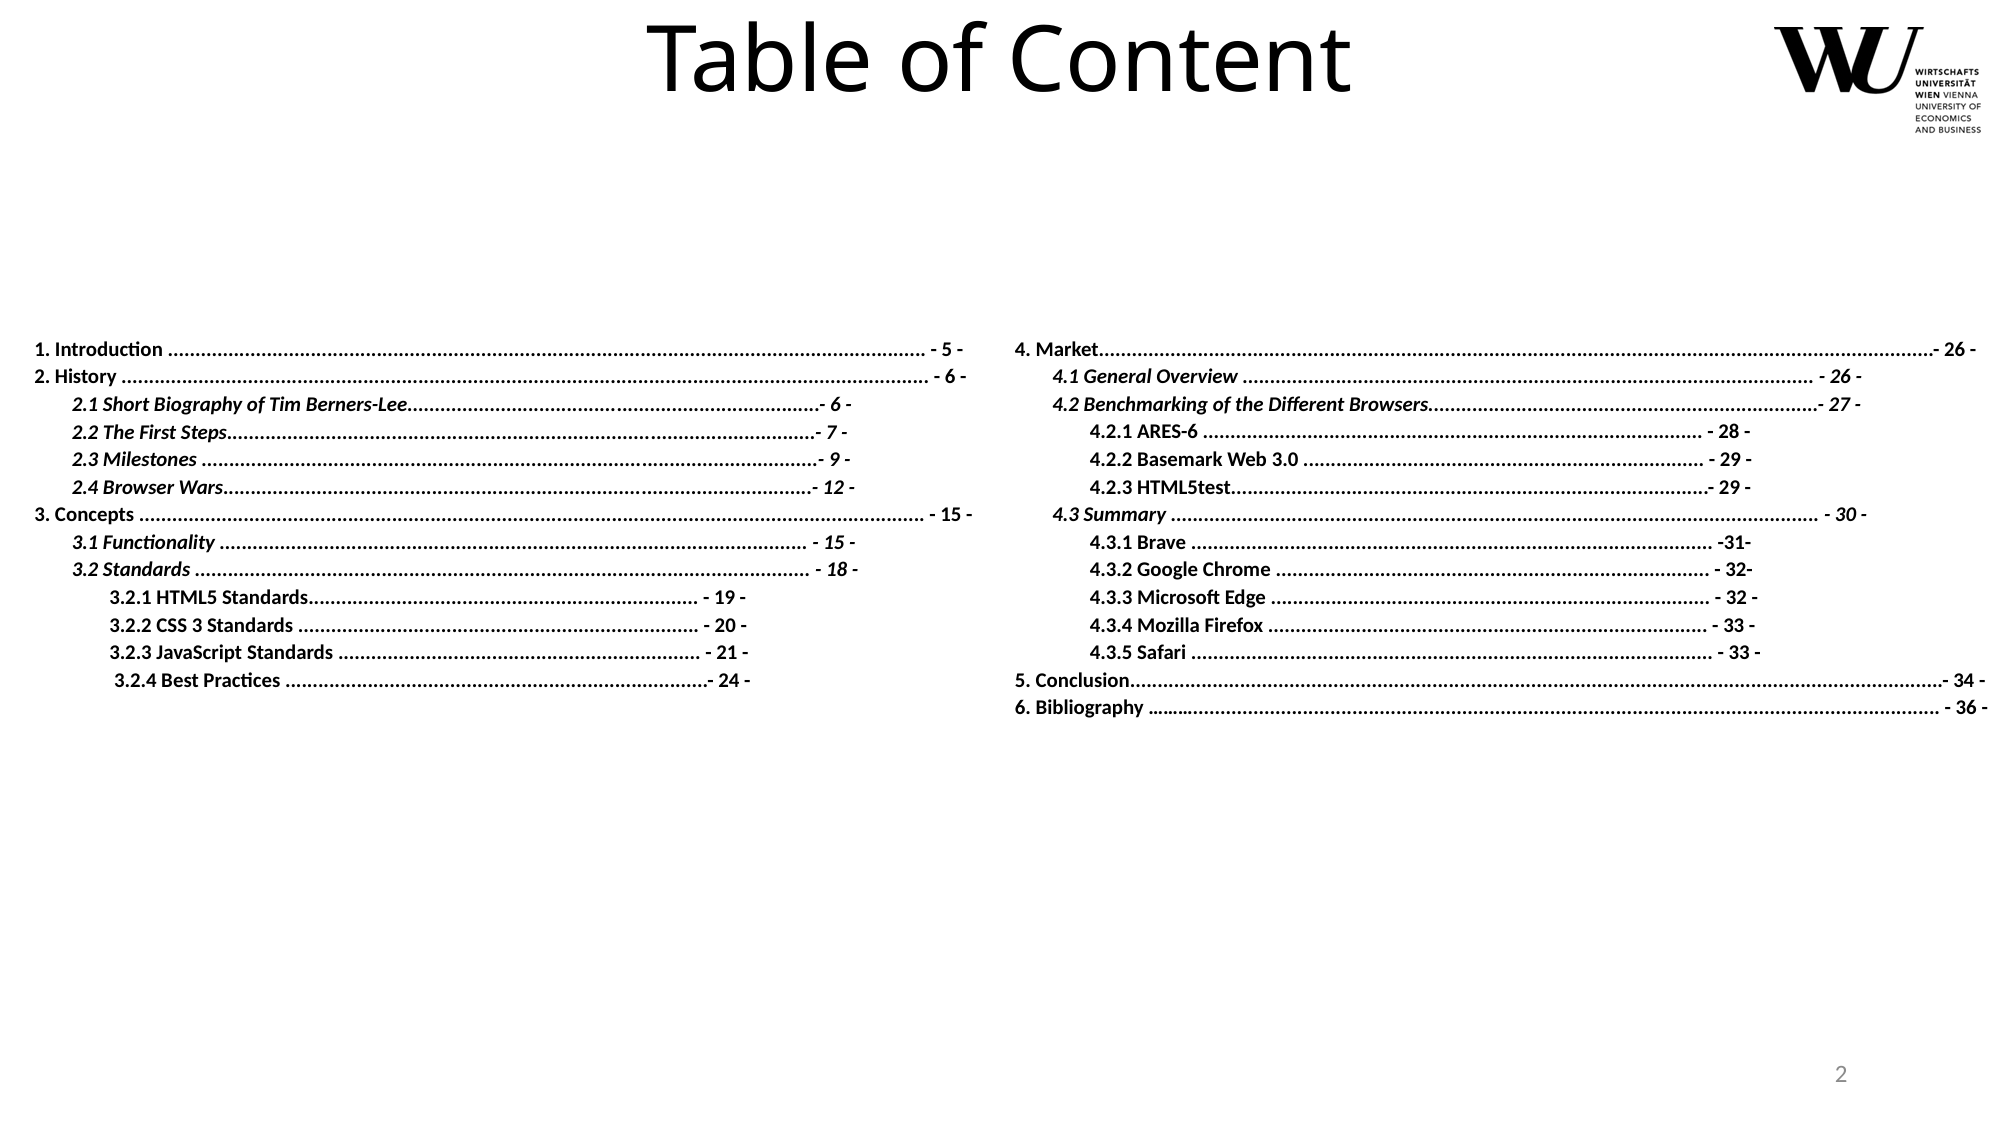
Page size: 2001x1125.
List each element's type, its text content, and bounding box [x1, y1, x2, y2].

picture [1774, 26, 1981, 157]
slide_number 2 [1412, 1042, 1863, 1103]
list 1. Introduction .......................................................................................................................................... - 5 - 2. History ................................................................................................................................................... - 6 - 2.1 Short Biography of Tim Berners-Lee...........................................................................- 6 - 2.2 The First Steps...........................................................................................................- 7 - 2.3 Milestones ................................................................................................................- 9 - 2.4 Browser Wars...........................................................................................................- 12 - 3. Concepts ............................................................................................................................................... - 15 - 3.1 Functionality ........................................................................................................... - 15 - 3.2 Standards ................................................................................................................ - 18 - 3.2.1 HTML5 Standards....................................................................... - 19 - 3.2.2 CSS 3 Standards ......................................................................... - 20 - 3.2.3 JavaScript Standards .................................................................. - 21 - 3.2.4 Best Practices .............................................................................- 24 - [19, 330, 1001, 881]
text_box 4. Market........................................................................................................................................................- 26 - 4.1 General Overview ........................................................................................................ - 26 - 4.2 Benchmarking of the Different Browsers.......................................................................- 27 - 4.2.1 ARES-6 ........................................................................................... - 28 - 4.2.2 Basemark Web 3.0 ......................................................................... - 29 - 4.2.3 HTML5test.......................................................................................- 29 - 4.3 Summary ...................................................................................................................... - 30 - 4.3.1 Brave ............................................................................................... -31- 4.3.2 Google Chrome ............................................................................... - 32- 4.3.3 Microsoft Edge ................................................................................ - 32 - 4.3.4 Mozilla Firefox ................................................................................ - 33 - 4.3.5 Safari ............................................................................................... - 33 - 5. Conclusion....................................................................................................................................................- 34 - 6. Bibliography ………........................................................................................................................................ - 36 - [999, 330, 2000, 814]
title Table of Content [137, 0, 1863, 171]
